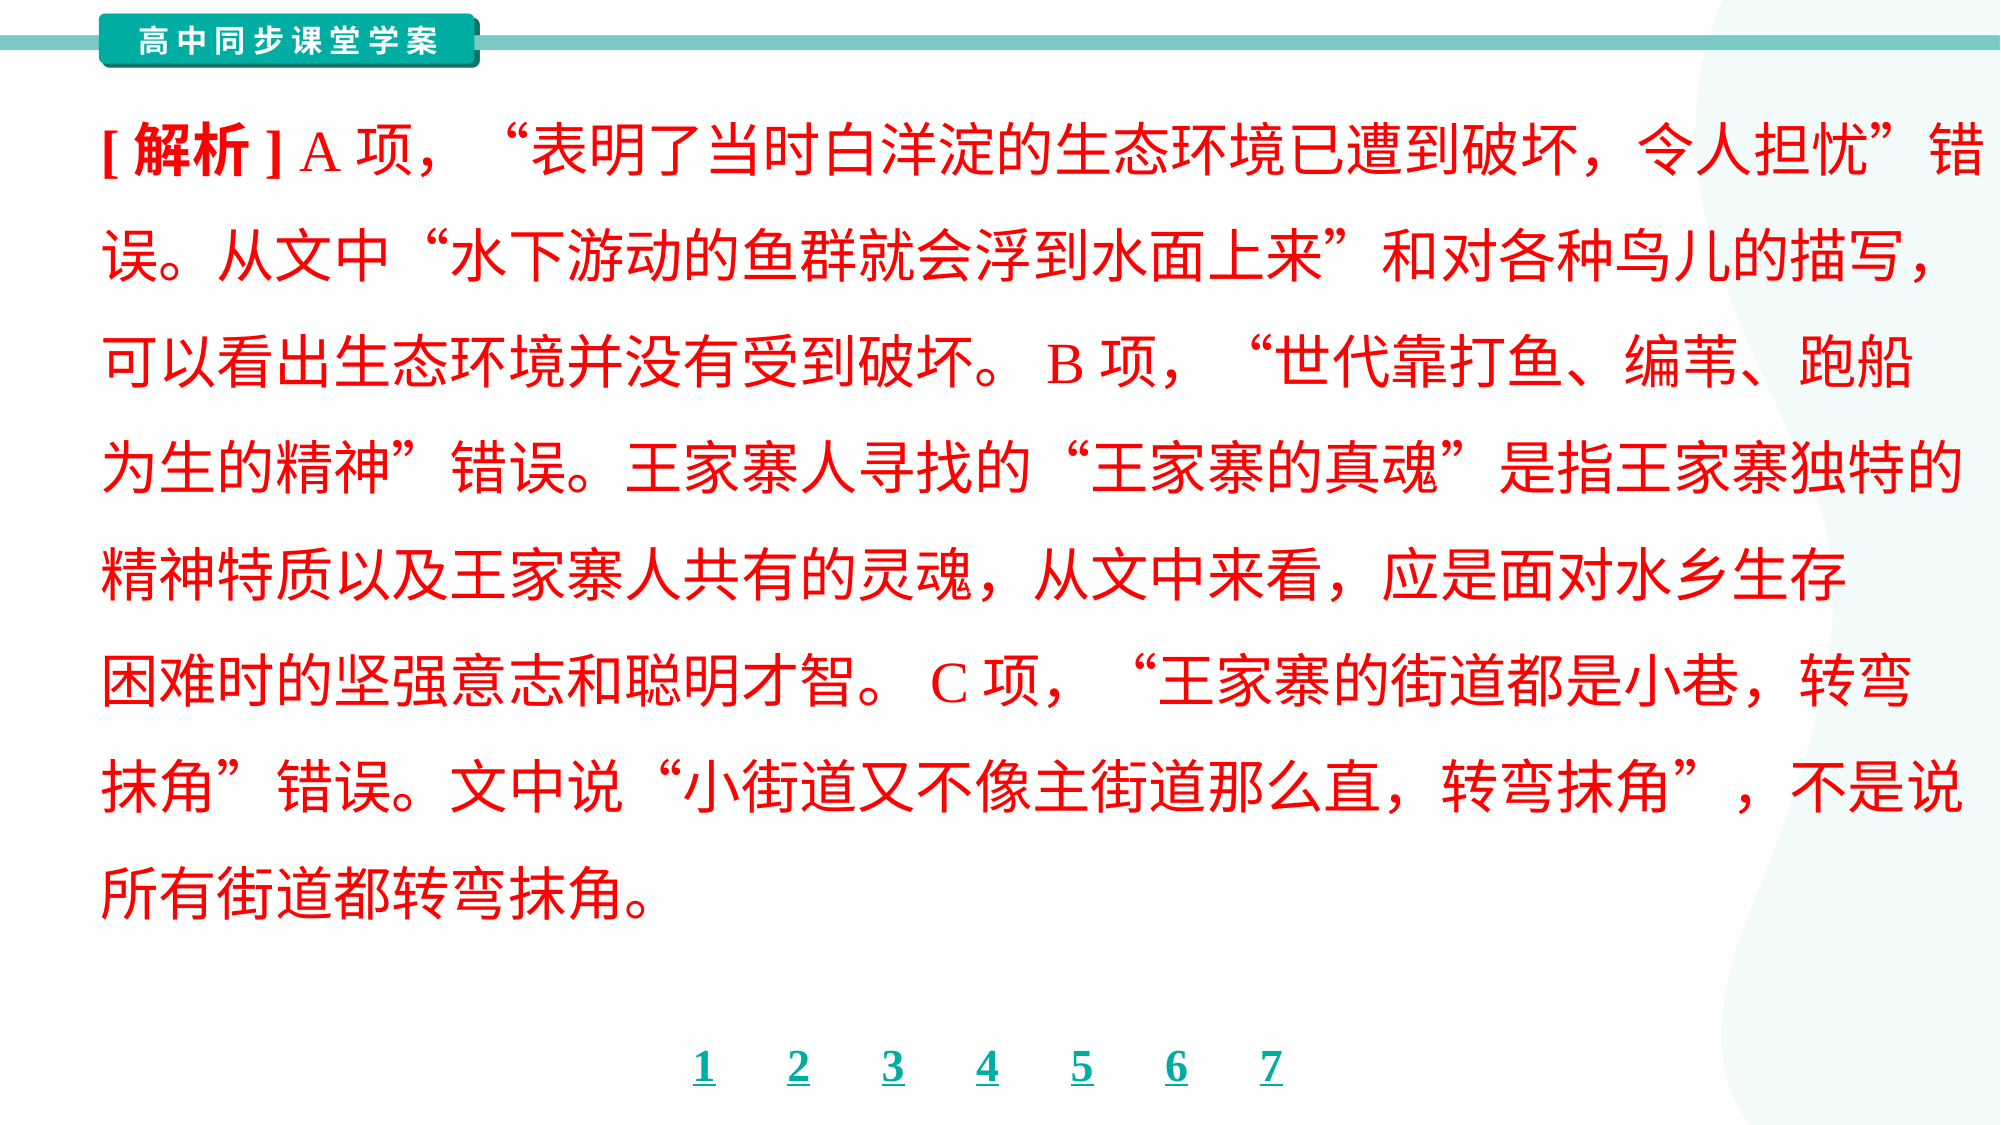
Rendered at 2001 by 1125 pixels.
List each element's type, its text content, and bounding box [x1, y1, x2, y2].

text_box [解析] A项，“表明了当时白洋淀的生态环境已遭到破坏，令人担忧”错 误。从文中“水下游动的鱼群就会浮到水面上来”和对各种鸟儿的描写， 可以看出生态环境并没有受到破坏。B项，“世代靠打鱼、编苇、跑船 为生的精神”错误。王家寨人寻找的“王家寨的真魂”是指王家寨独特的 精神特质以及王家寨人共有的灵魂，从文中来看，应是面对水乡生存 困难时的坚强意志和聪明才智。C项，“王家寨的街道都是小巷，转弯 抹角”错误。文中说“小街道又不像主街道那么直，转弯抹角”，不是说 所有街道都转弯抹角。 [100, 76, 1899, 927]
picture [0, 0, 2000, 1125]
